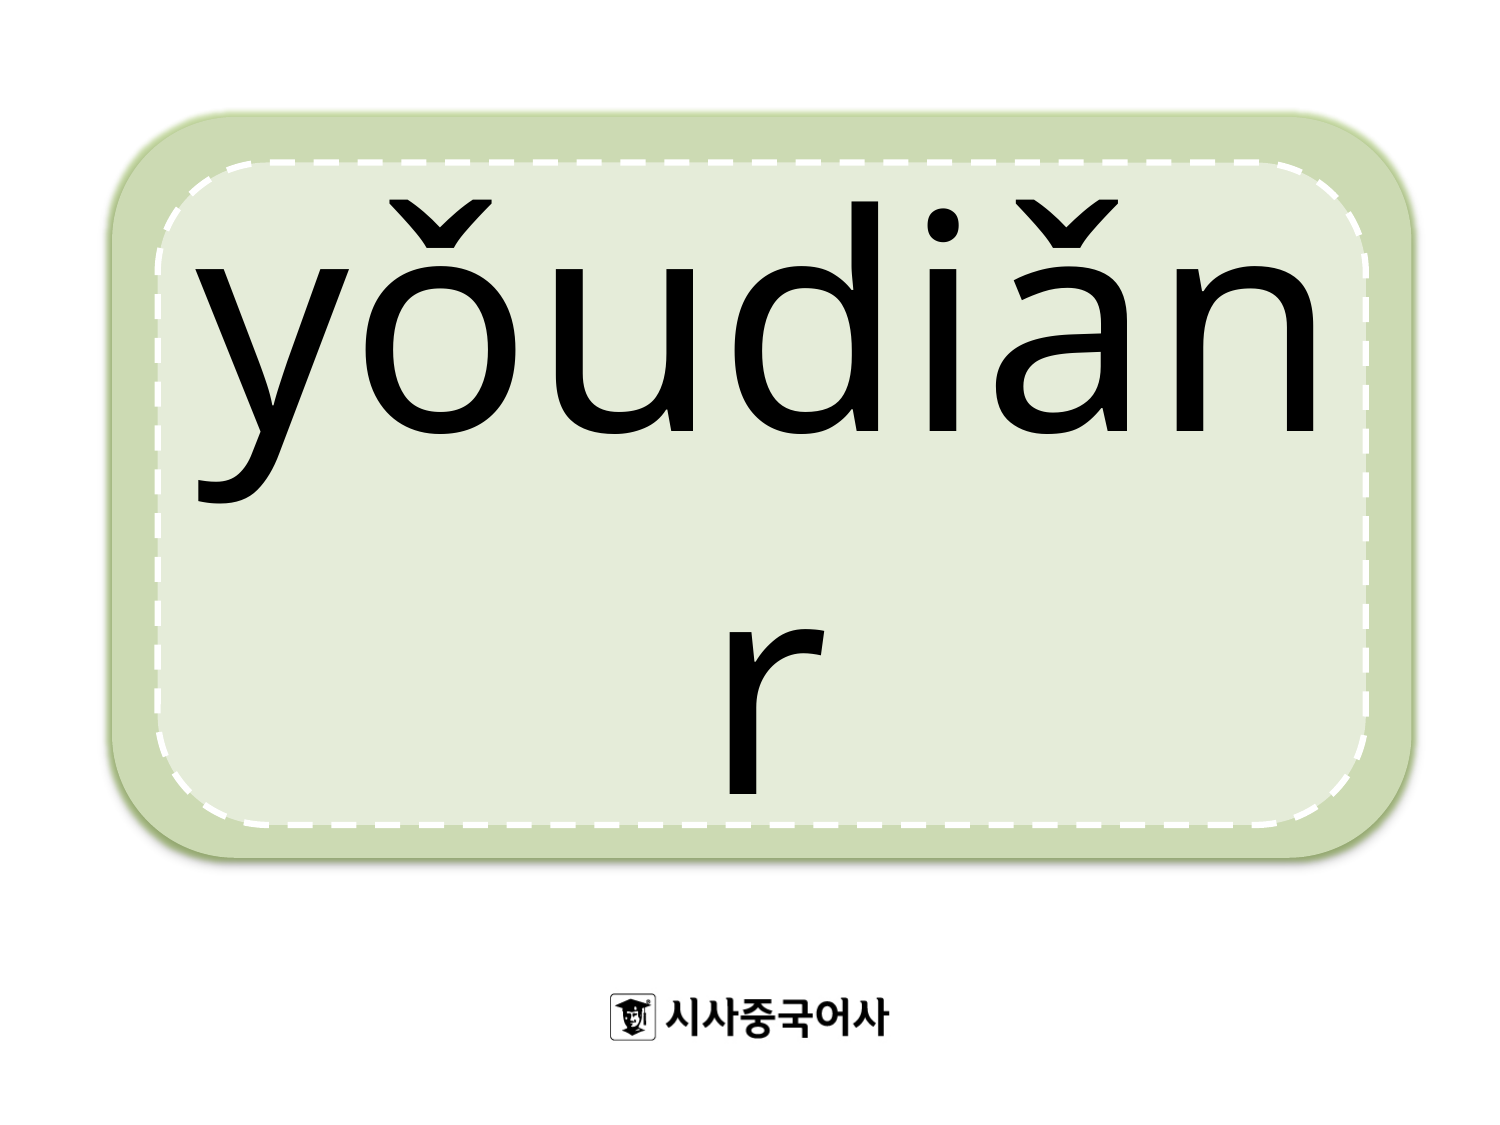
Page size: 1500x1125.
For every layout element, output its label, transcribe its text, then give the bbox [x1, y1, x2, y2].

picture [602, 987, 898, 1047]
text_box yǒudiǎnr [162, 160, 1371, 824]
